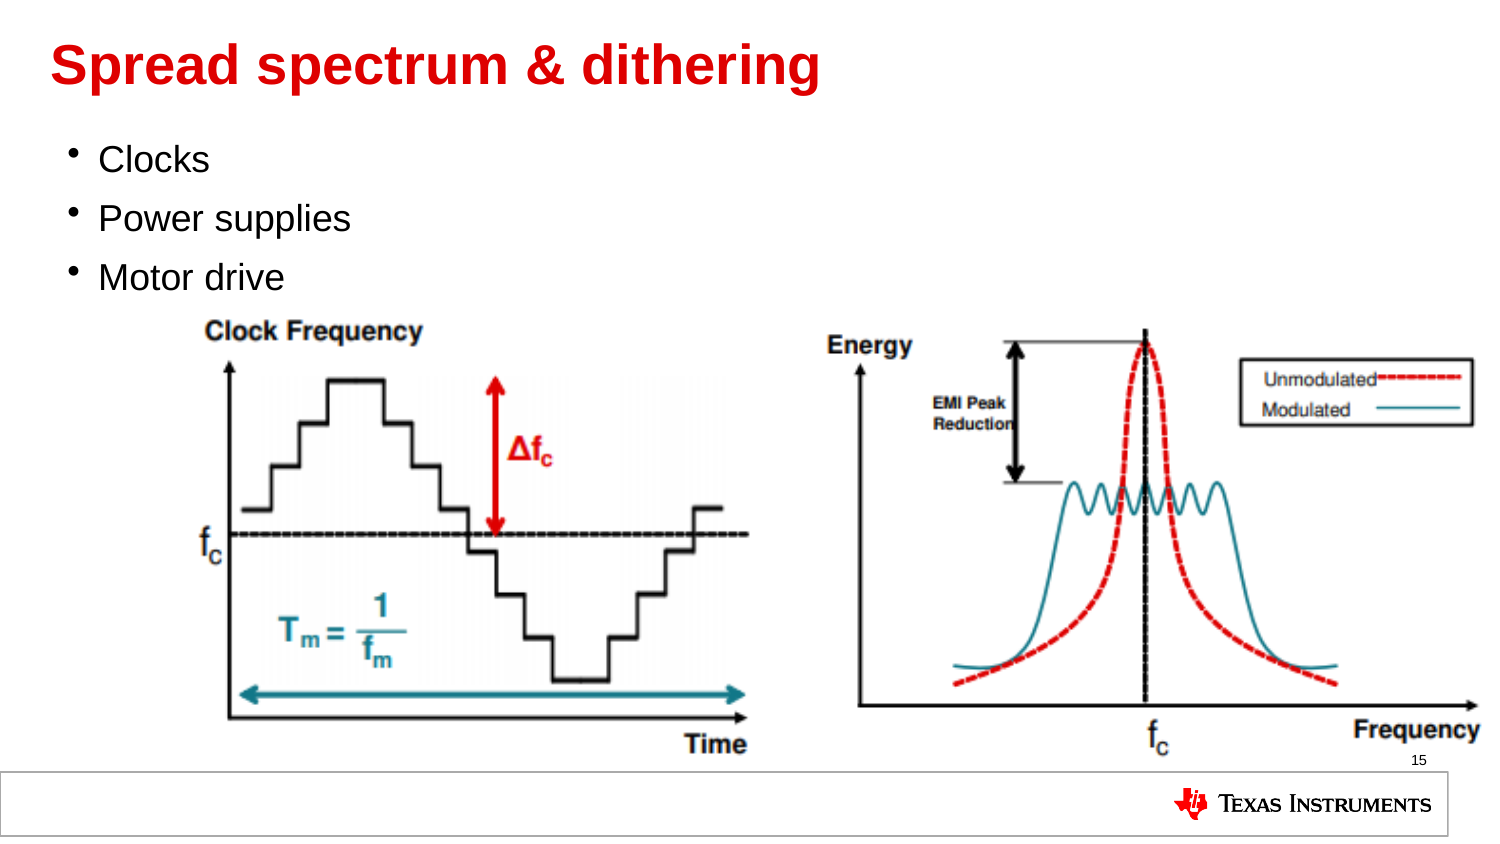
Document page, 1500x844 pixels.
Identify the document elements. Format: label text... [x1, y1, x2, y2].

list Clocks Power supplies Motor drive [54, 128, 1444, 738]
picture [168, 305, 770, 766]
picture [801, 314, 1494, 766]
title Spread spectrum & dithering [37, 17, 1426, 119]
picture [1174, 788, 1431, 820]
